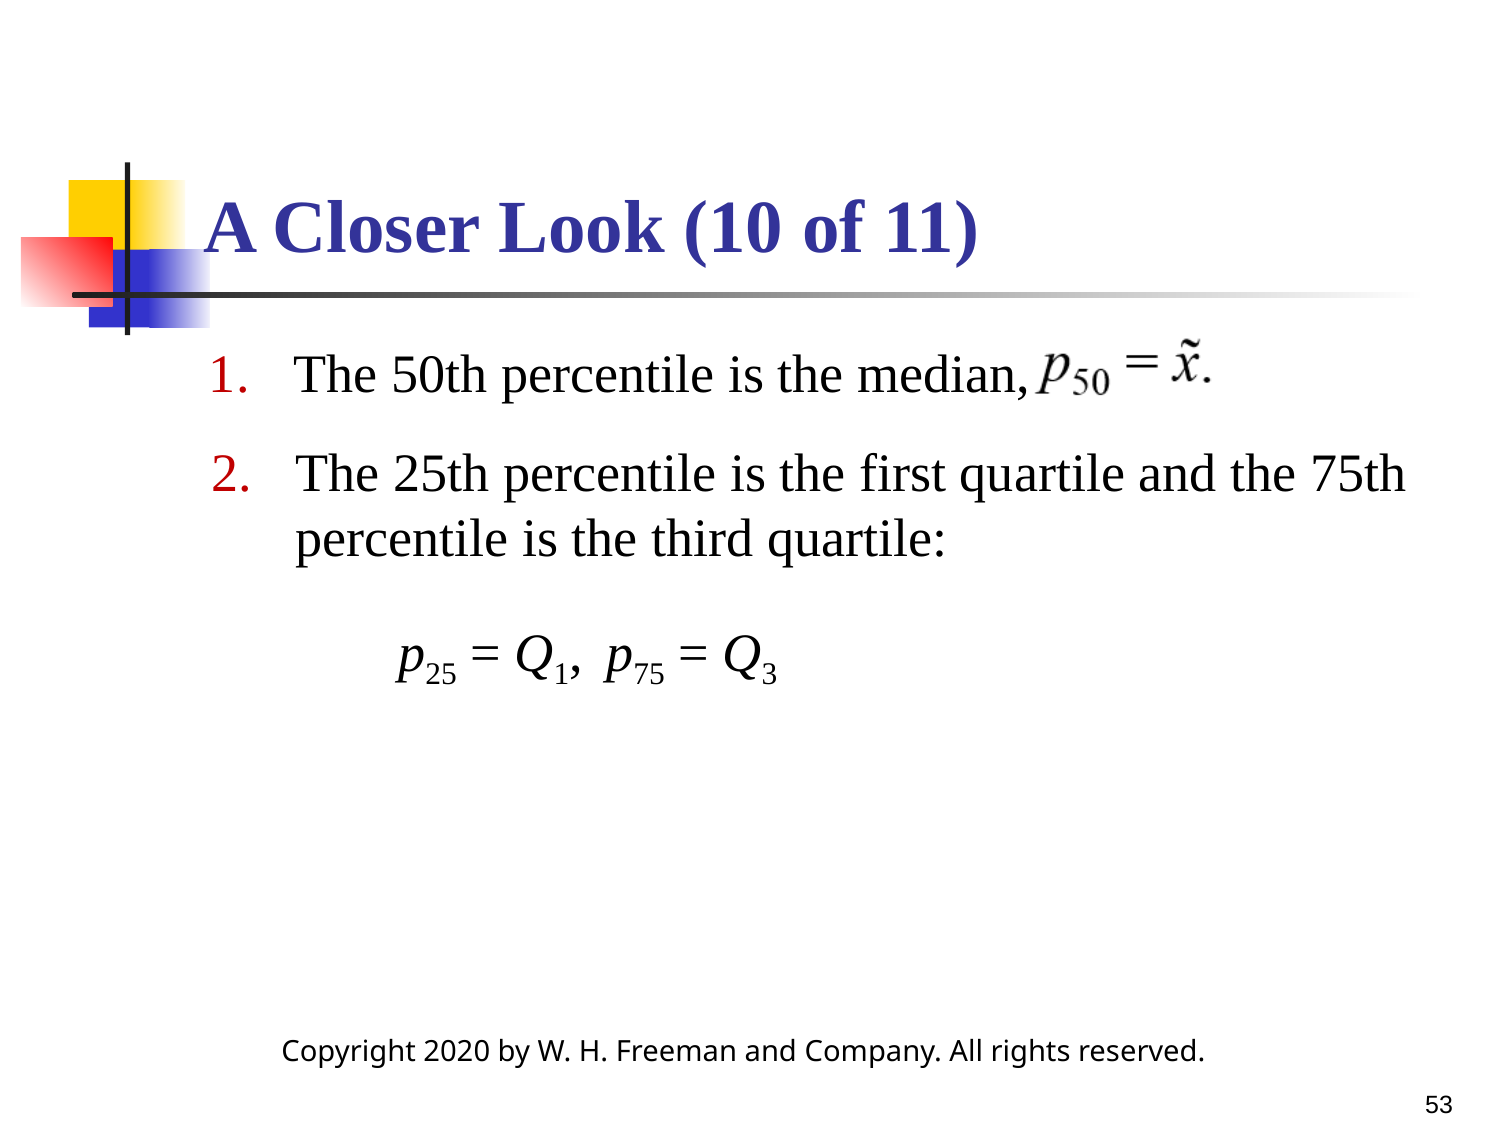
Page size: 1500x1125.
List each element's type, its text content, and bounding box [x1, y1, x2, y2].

list The 25th percentile is the first quartile and the 75th percentile is the third quartile: p25 = Q1, p75 = Q3 [196, 429, 1428, 725]
title A Closer Look (10 of 11) [188, 35, 1468, 275]
list The 50th percentile is the median, [193, 331, 1469, 600]
picture [1031, 332, 1226, 403]
